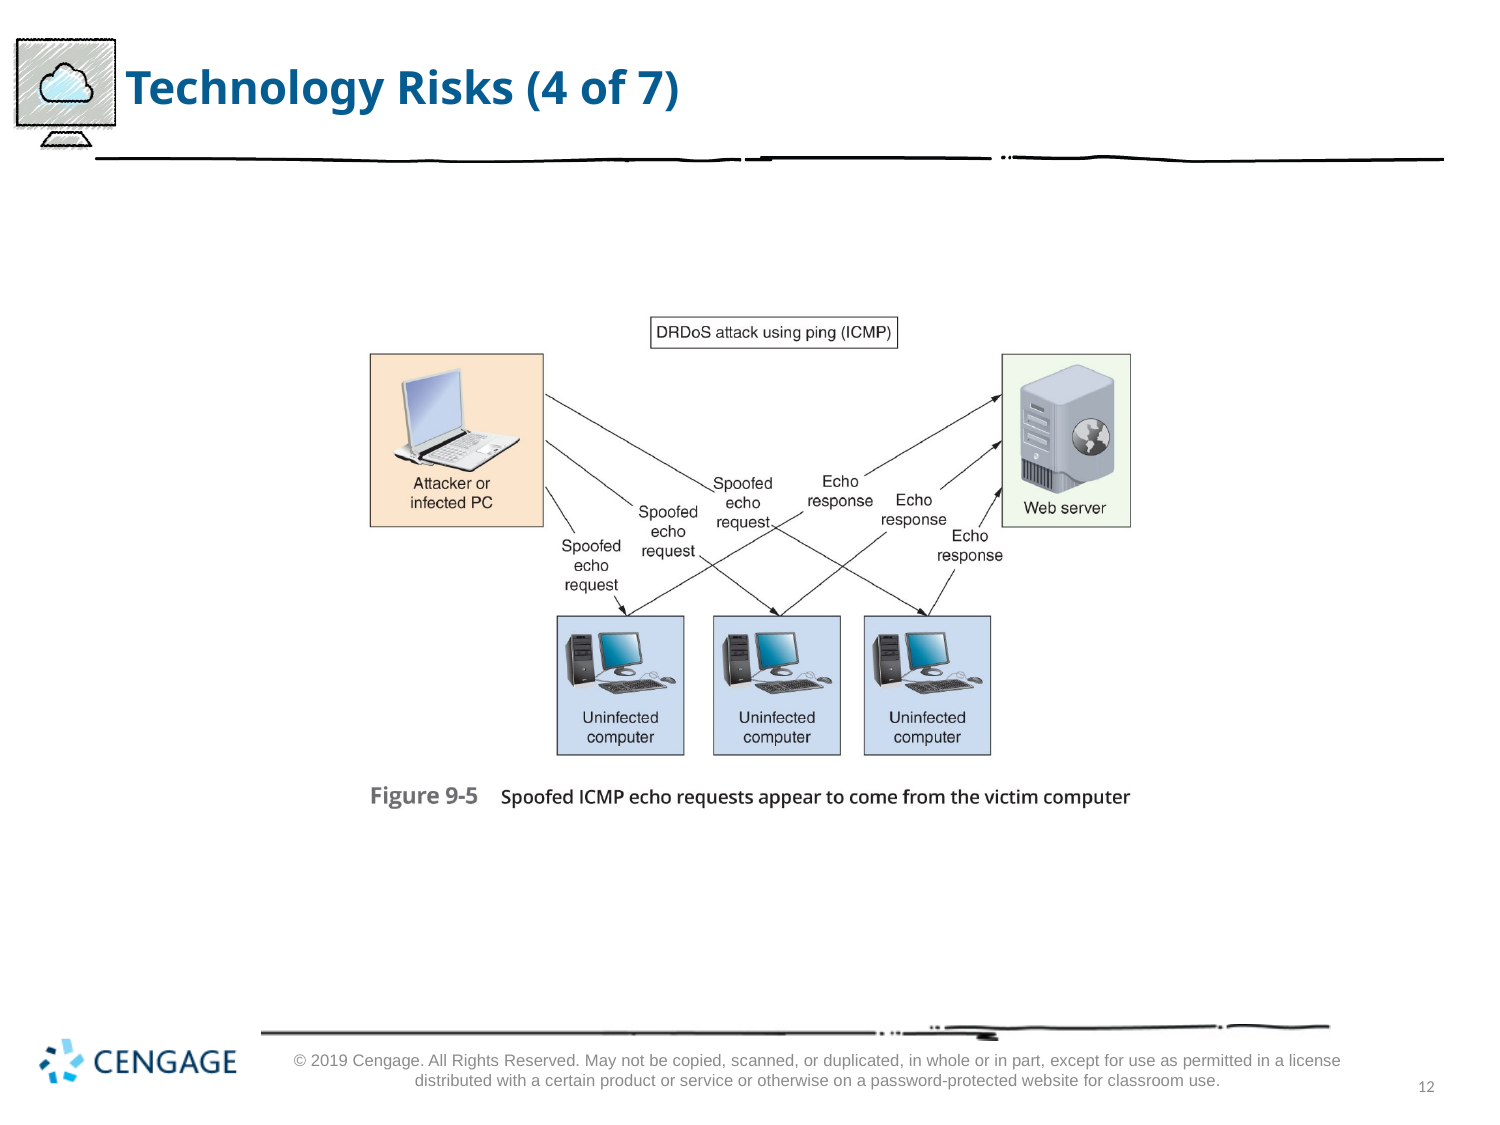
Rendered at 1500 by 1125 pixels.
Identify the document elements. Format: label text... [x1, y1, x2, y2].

picture [19, 1025, 249, 1096]
picture [95, 155, 1444, 163]
picture [13, 36, 117, 151]
picture [367, 313, 1133, 811]
footer © 2019 Cengage. All Rights Reserved. May not be copied, scanned, or duplicated, in whole or in part, except for use as permitted in a license distributed with a certain product or service or otherwise on a password-protected website for classroom use. [262, 1050, 1375, 1091]
title Technology Risks (4 of 7) [125, 66, 1442, 116]
picture [261, 1024, 1331, 1041]
